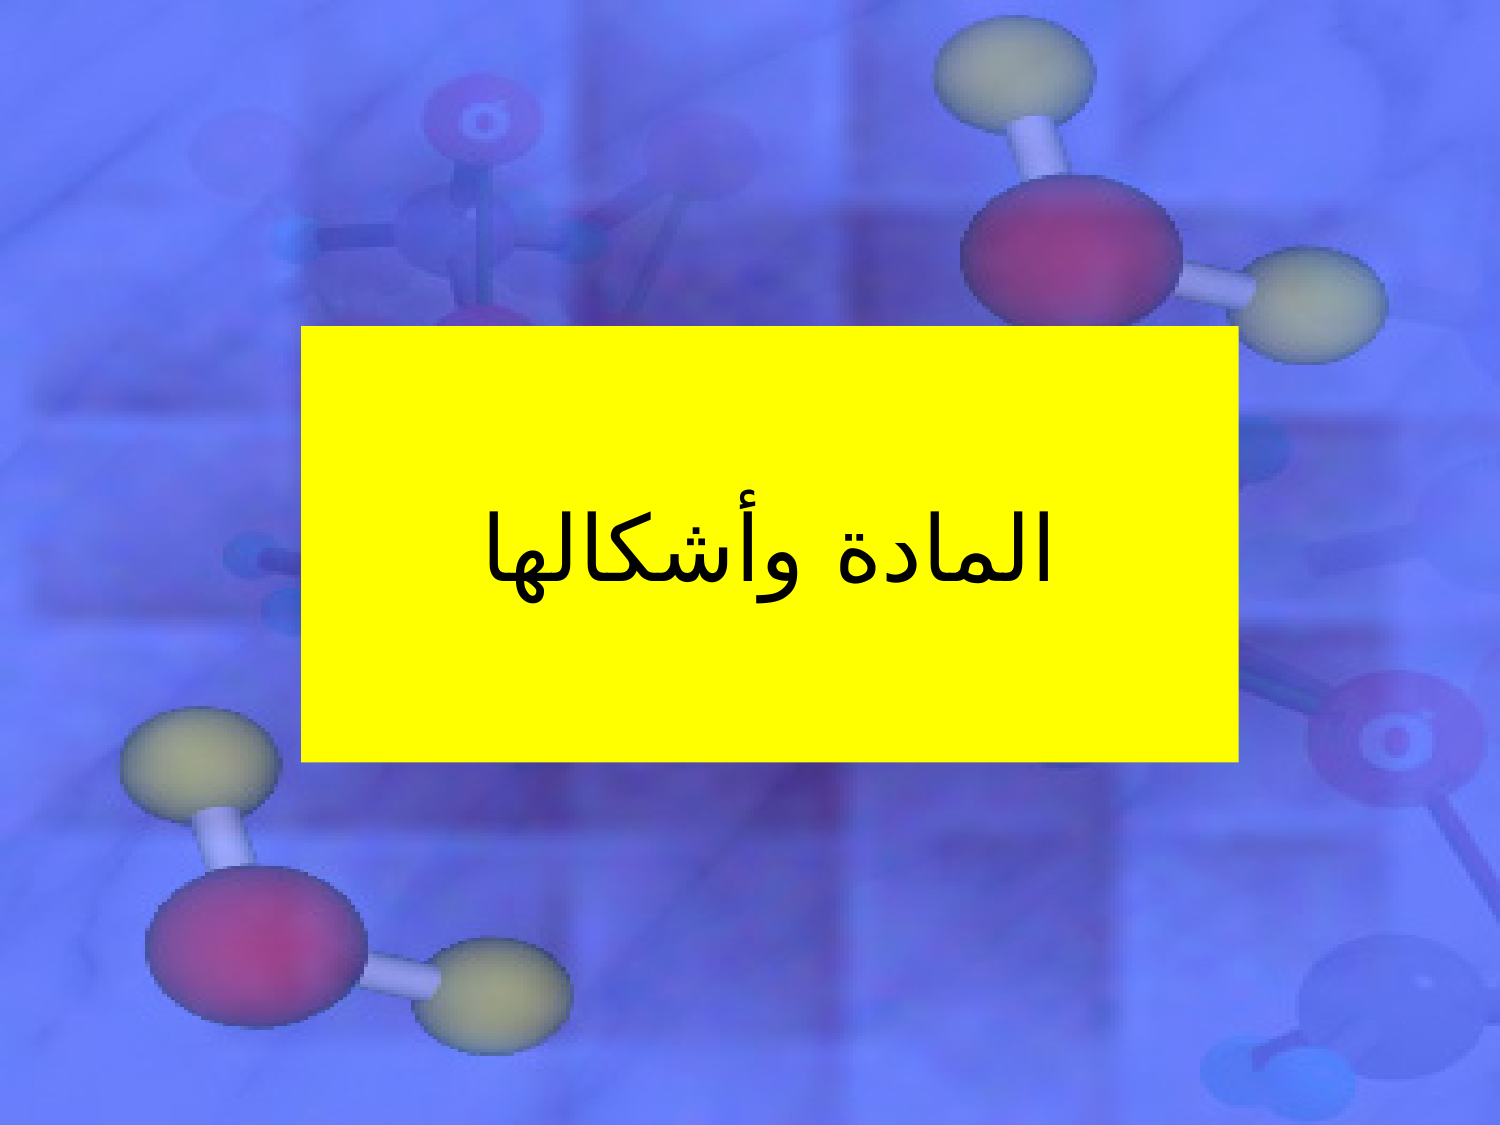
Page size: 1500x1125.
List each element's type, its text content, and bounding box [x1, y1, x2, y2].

picture [0, 0, 1500, 1125]
text_box المادة وأشكالها [301, 326, 1239, 763]
